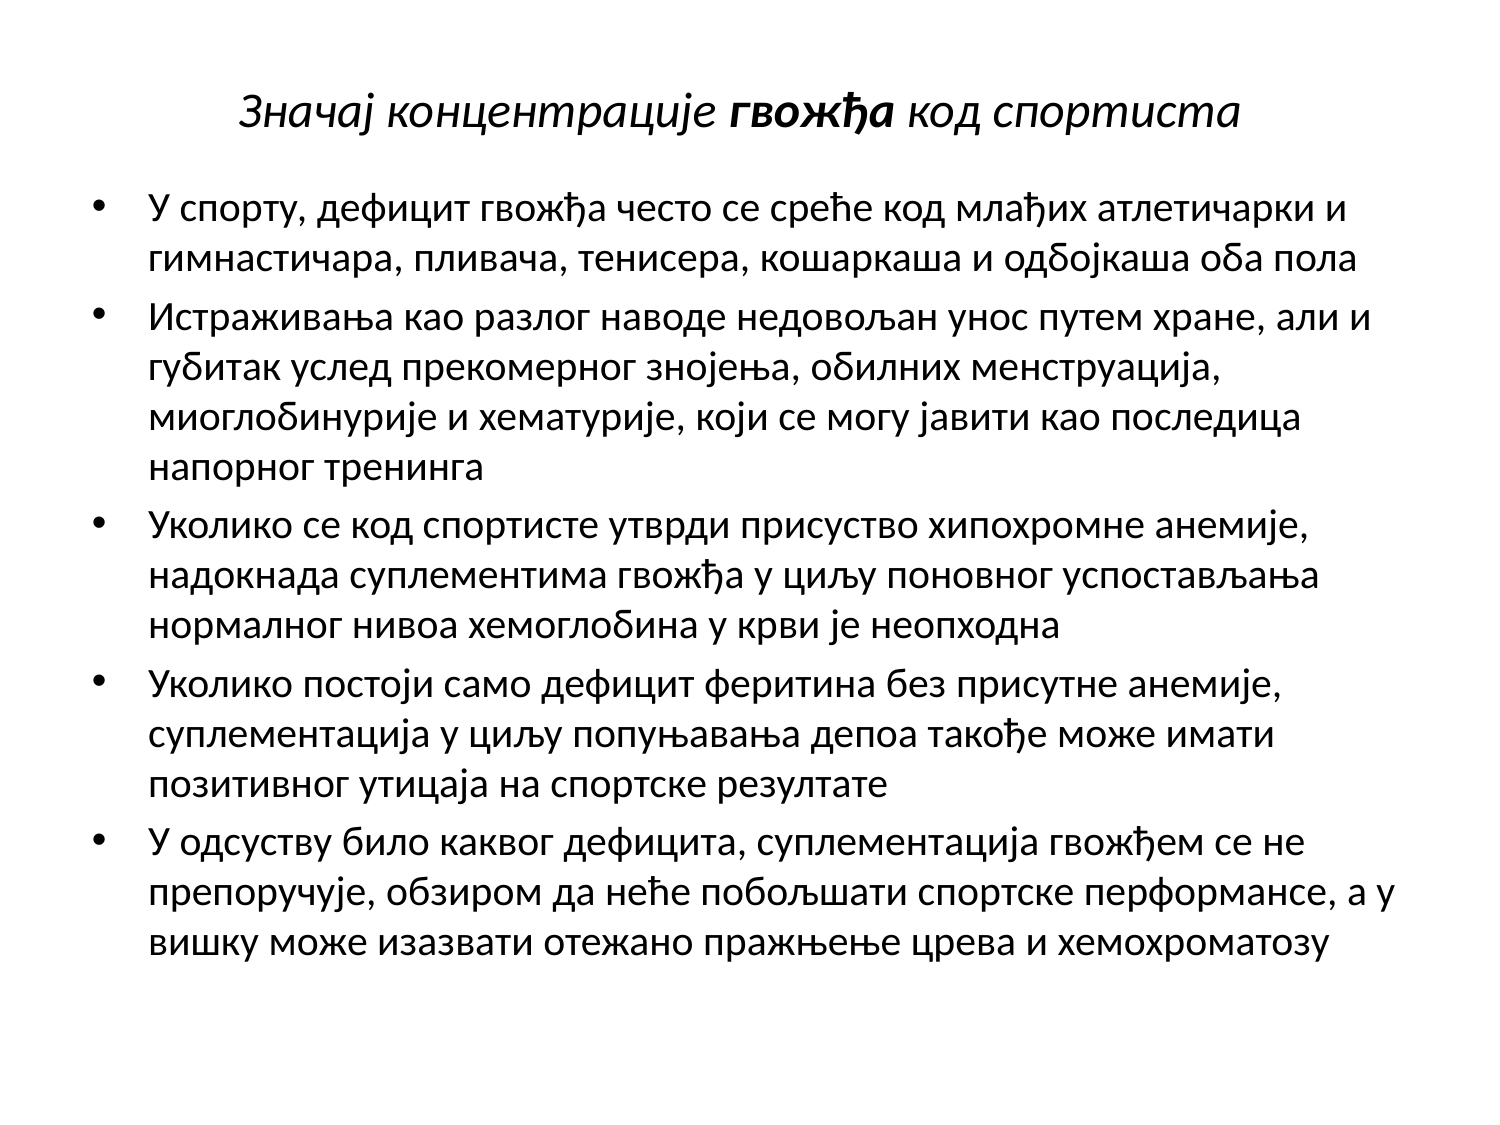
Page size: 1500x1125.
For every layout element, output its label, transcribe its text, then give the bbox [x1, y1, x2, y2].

title Значај концентрације гвожђа код спортиста [64, 78, 1415, 138]
list У спорту, дефицит гвожђа често се среће код млађих атлетичарки и гимнастичара, пливача, тенисера, кошаркаша и одбојкаша оба пола Истраживања као разлог наводе недовољан унос путем хране, али и губитак услед прекомерног знојења, обилних менструација, миоглобинурије и хематурије, који се могу јавити као последица напорног тренинга Уколико се код спортисте утврди присуство хипохромне анемије, надокнада суплементима гвожђа у циљу поновног успостављања нормалног нивоа хемоглобина у крви је неопходна Уколико постоји само дефицит феритина без присутне анемије, суплементација у циљу попуњавања депоа такође може имати позитивног утицаја на спортске резултате У одсуству било каквог дефицита, суплементација гвожђем се не препоручује, обзиром да неће побољшати спортске перформансе, а у вишку може изазвати отежано пражњење црева и хемохроматозу [76, 172, 1427, 868]
